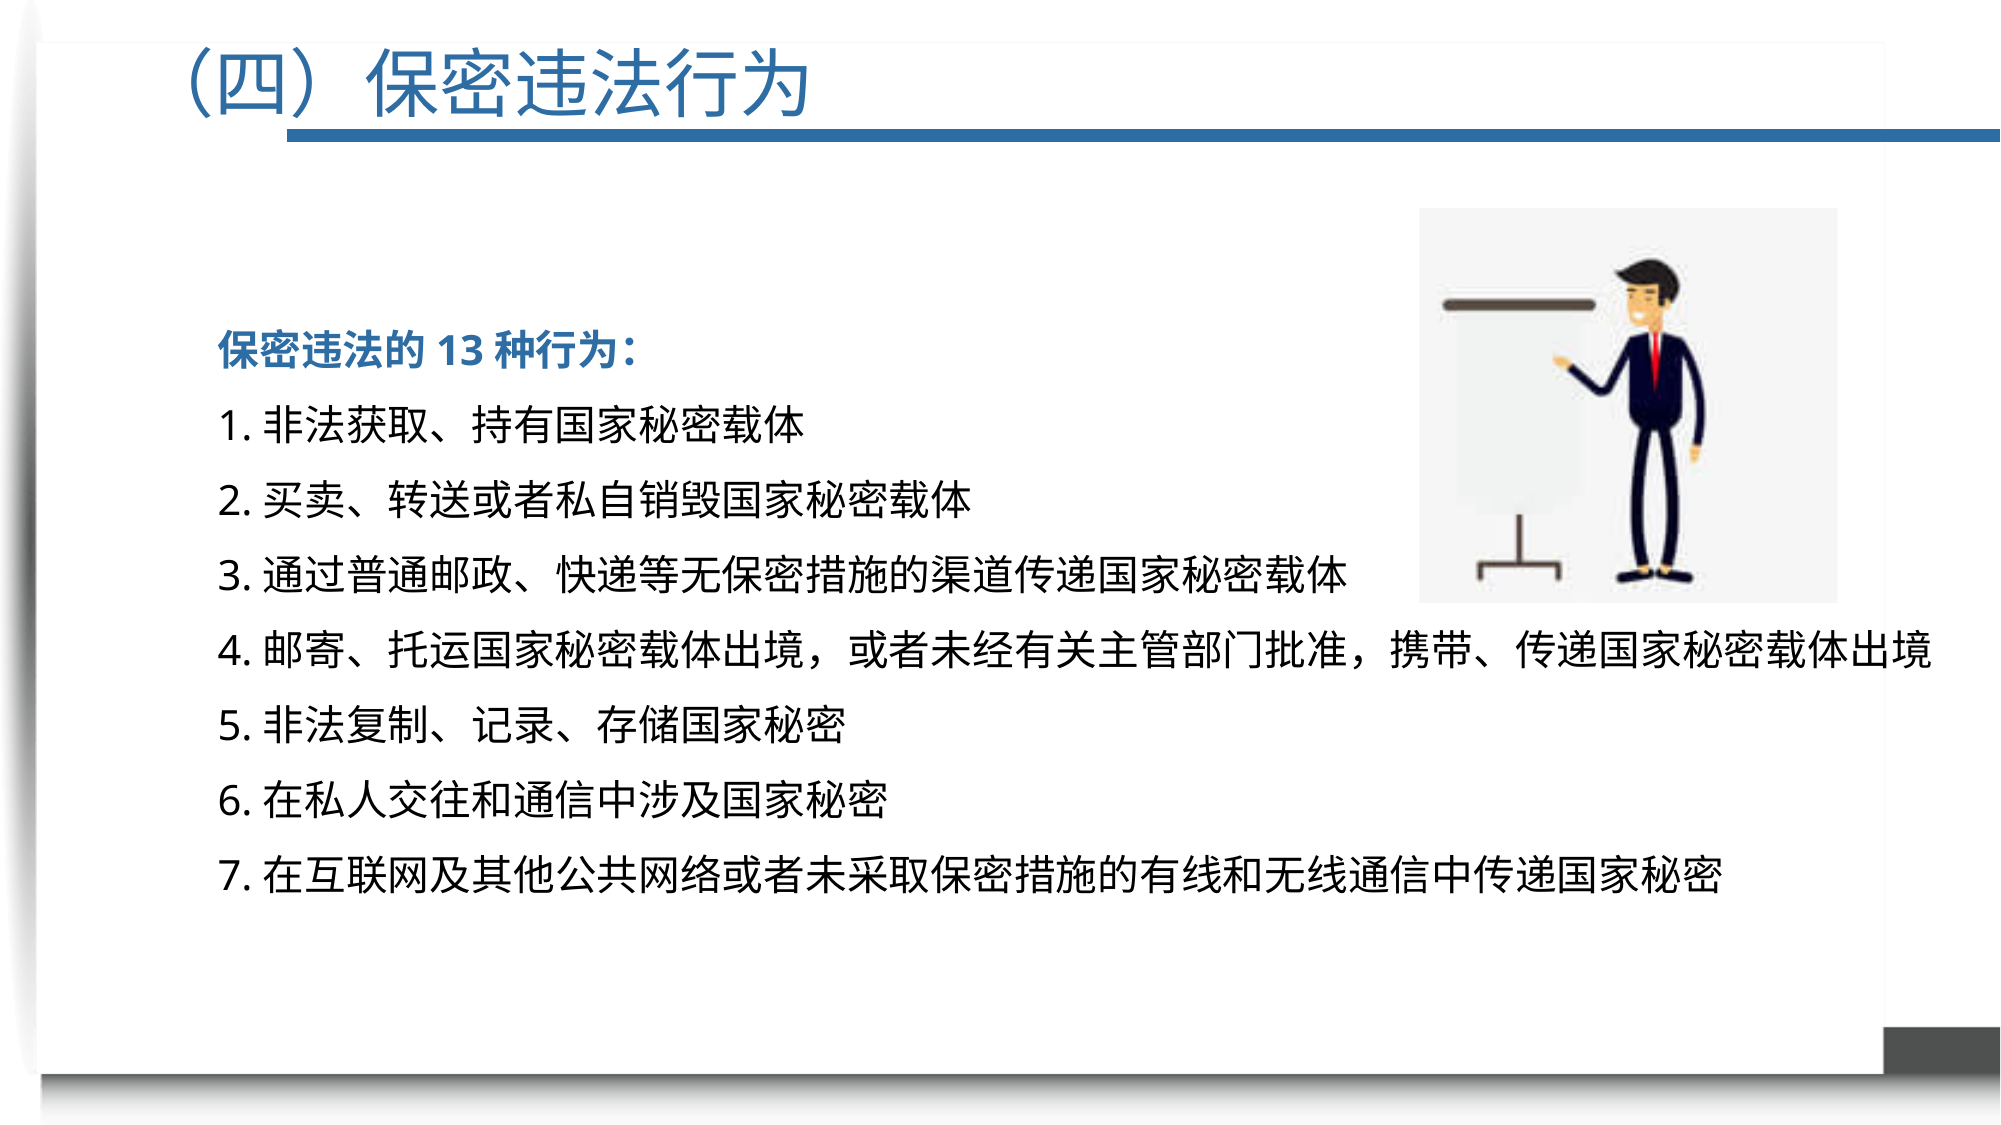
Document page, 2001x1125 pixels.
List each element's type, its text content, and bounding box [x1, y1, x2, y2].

text_box （四）保密违法行为 [125, 29, 830, 135]
text_box 保密违法的13种行为： 1.非法获取、持有国家秘密载体 2.买卖、转送或者私自销毁国家秘密载体 3.通过普通邮政、快递等无保密措施的渠道传递国家秘密载体 4.邮寄、托运国家秘密载体出境，或者未经有关主管部门批准，携带、传递国家秘密载体出境 5.非法复制、记录、存储国家秘密 6.在私人交往和通信中涉及国家秘密 7.在互联网及其他公共网络或者未采取保密措施的有线和无线通信中传递国家秘密 [202, 291, 1961, 907]
picture [0, 0, 2001, 1125]
